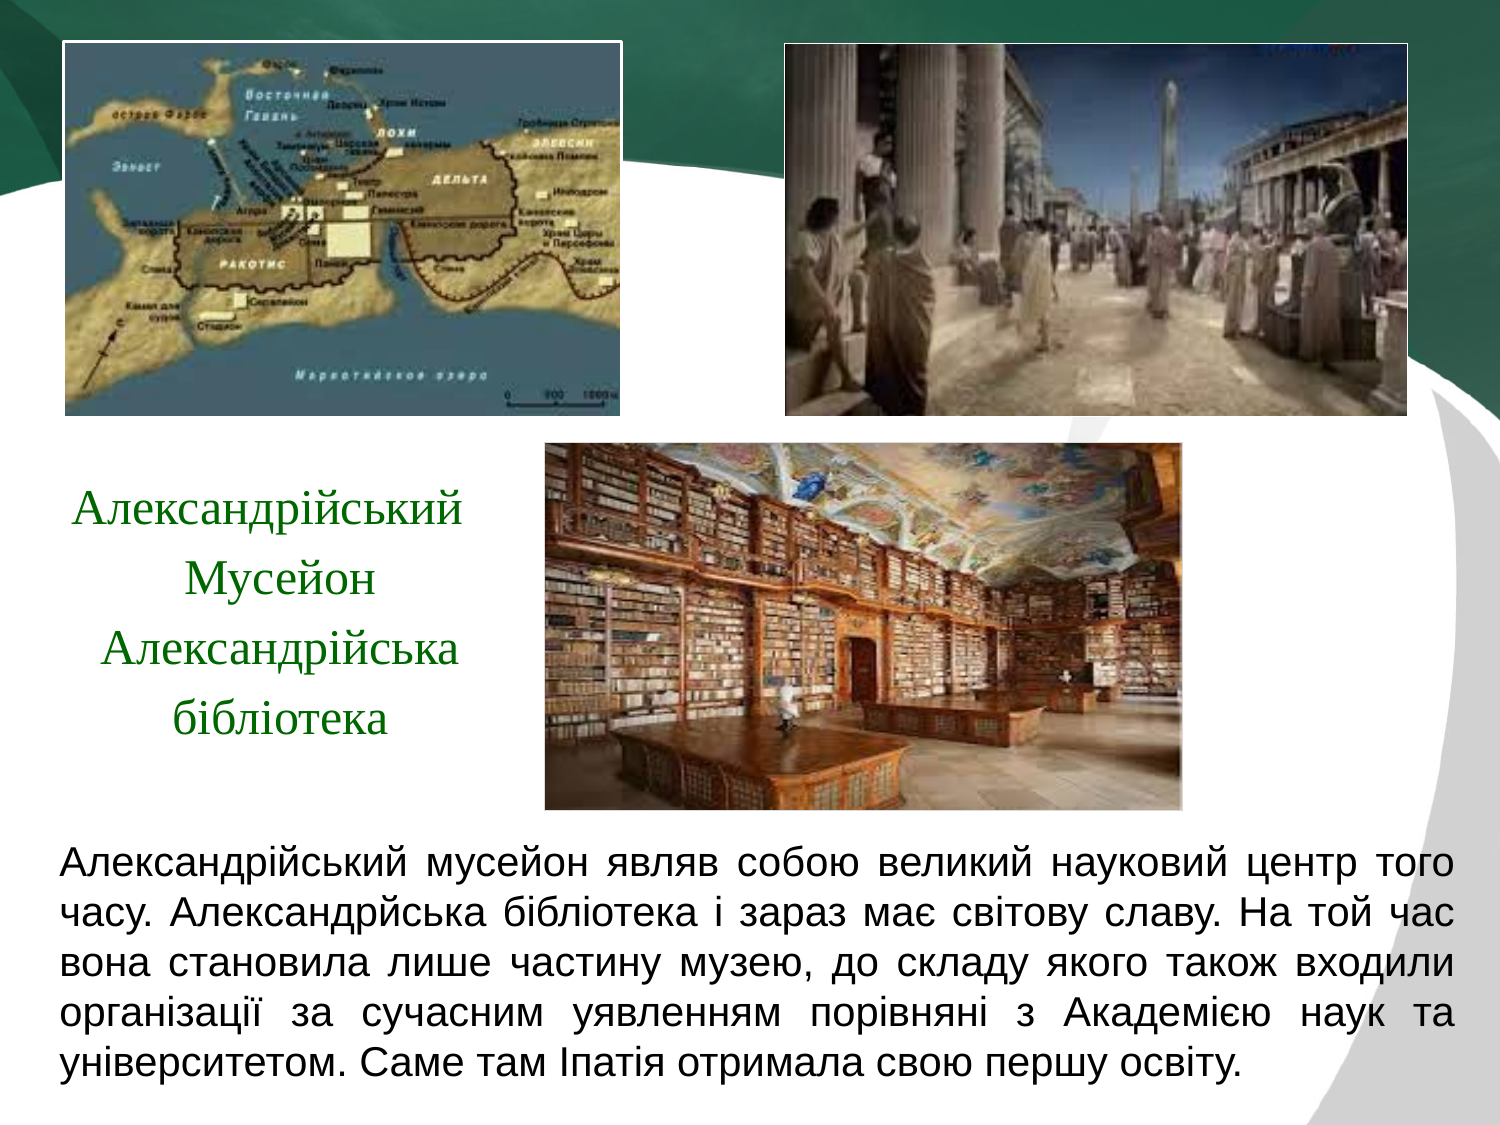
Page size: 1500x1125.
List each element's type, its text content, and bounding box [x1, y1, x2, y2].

text_box Александрійський мусейон являв собою великий науковий центр того часу. Александрйська бібліотека і зараз має світову славу. На той час вона становила лише частину музею, до складу якого також входили організації за сучасним уявленням порівняні з Академією наук та університетом. Саме там Іпатія отримала свою першу освіту. [44, 826, 1471, 1092]
picture [0, 0, 1500, 1125]
text_box Александрійський Мусейон Александрійська бібліотека [11, 467, 539, 786]
